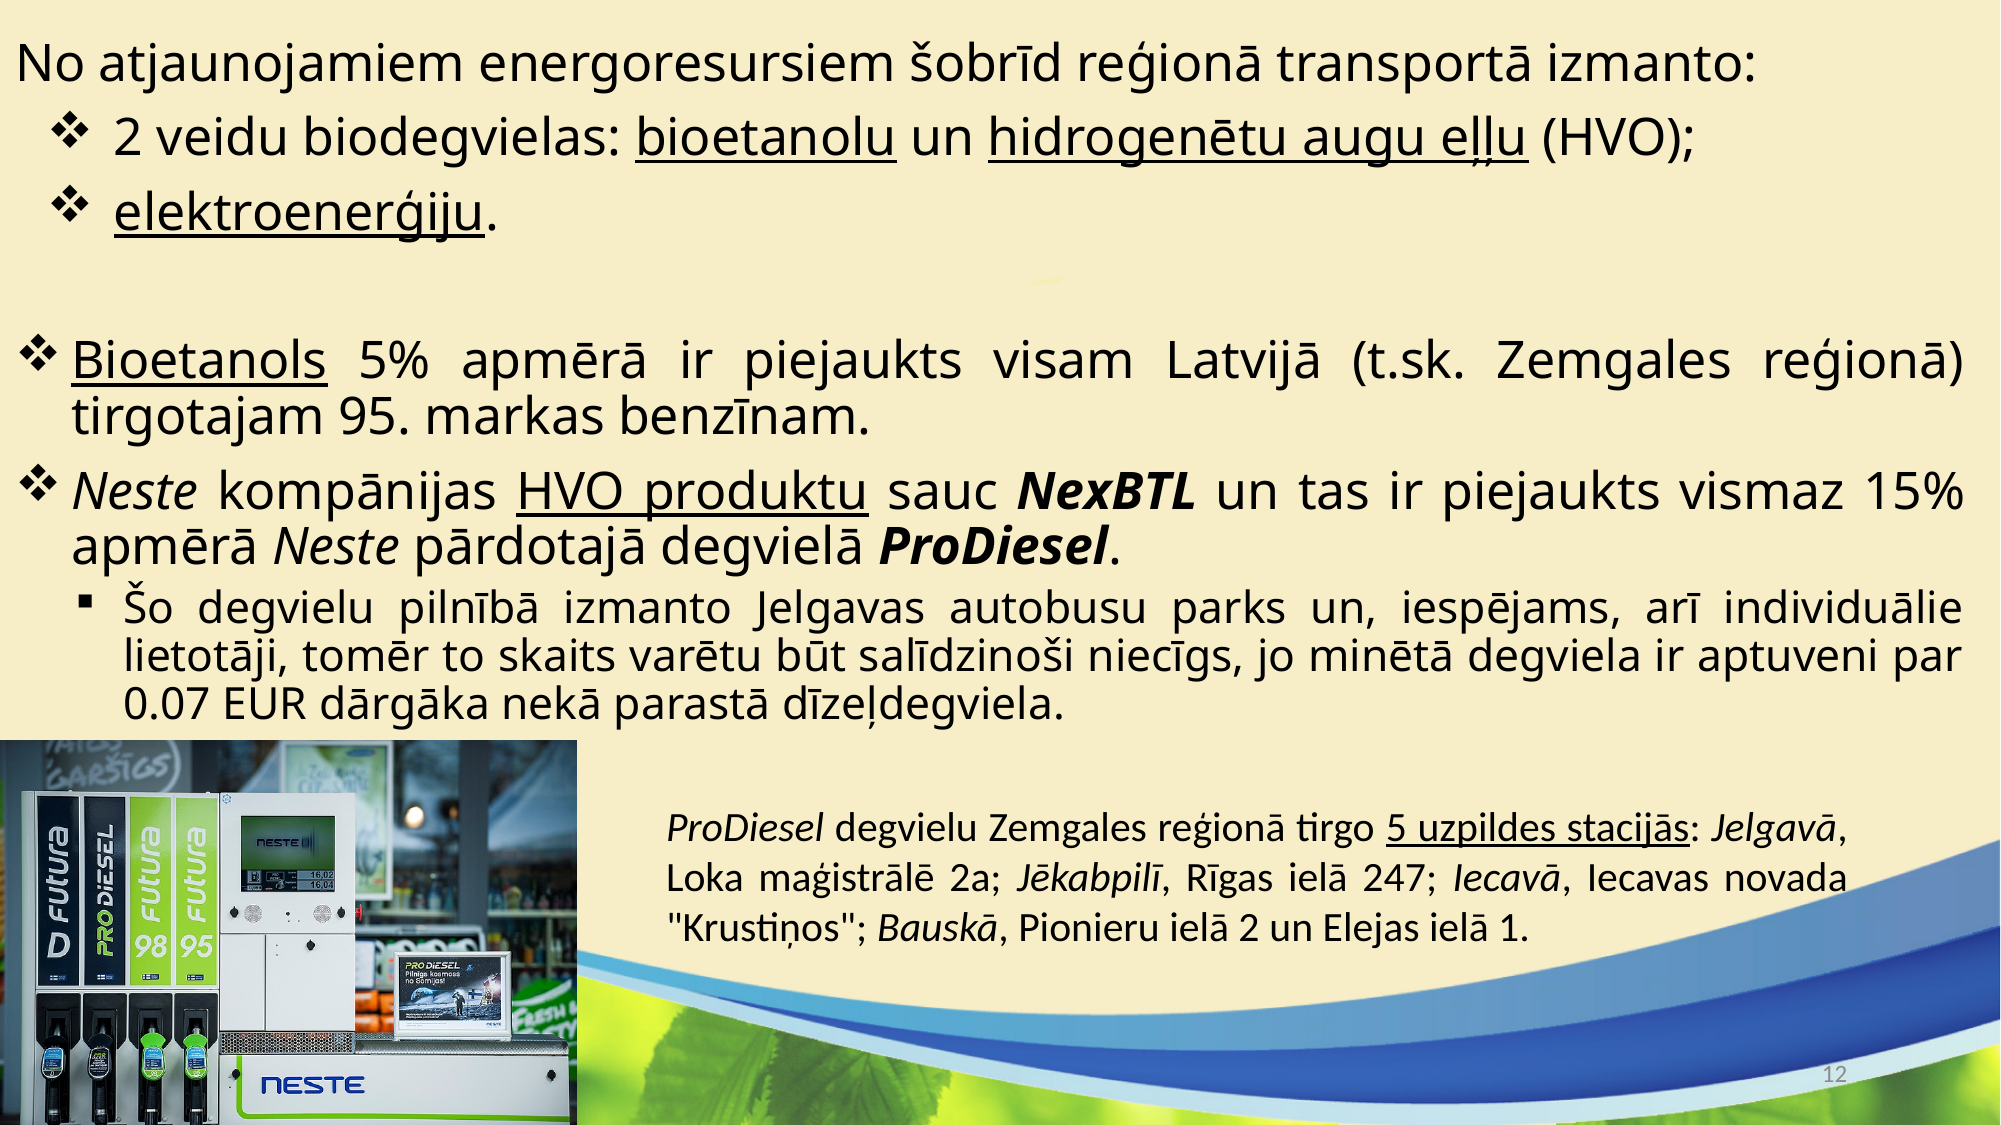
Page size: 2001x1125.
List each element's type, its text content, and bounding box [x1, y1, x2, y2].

slide_number 12 [1412, 1042, 1863, 1103]
text_box ProDiesel degvielu Zemgales reģionā tirgo 5 uzpildes stacijās: Jelgavā, Loka maģistrālē 2a; Jēkabpilī, Rīgas ielā 247; Iecavā, Iecavas novada "Krustiņos"; Bauskā, Pionieru ielā 2 un Elejas ielā 1. [635, 792, 1863, 958]
picture [0, 0, 2001, 1125]
list No atjaunojamiem energoresursiem šobrīd reģionā transportā izmanto: 2 veidu biodegvielas: bioetanolu un hidrogenētu augu eļļu (HVO); elektroenerģiju. Bioetanols 5% apmērā ir piejaukts visam Latvijā (t.sk. Zemgales reģionā) tirgotajam 95. markas benzīnam. Neste kompānijas HVO produktu sauc NexBTL un tas ir piejaukts vismaz 15% apmērā Neste pārdotajā degvielā ProDiesel. Šo degvielu pilnībā izmanto Jelgavas autobusu parks un, iespējams, arī individuālie lietotāji, tomēr to skaits varētu būt salīdzinoši niecīgs, jo minētā degviela ir aptuveni par 0.07 EUR dārgāka nekā parastā dīzeļdegviela. [0, 29, 1982, 742]
